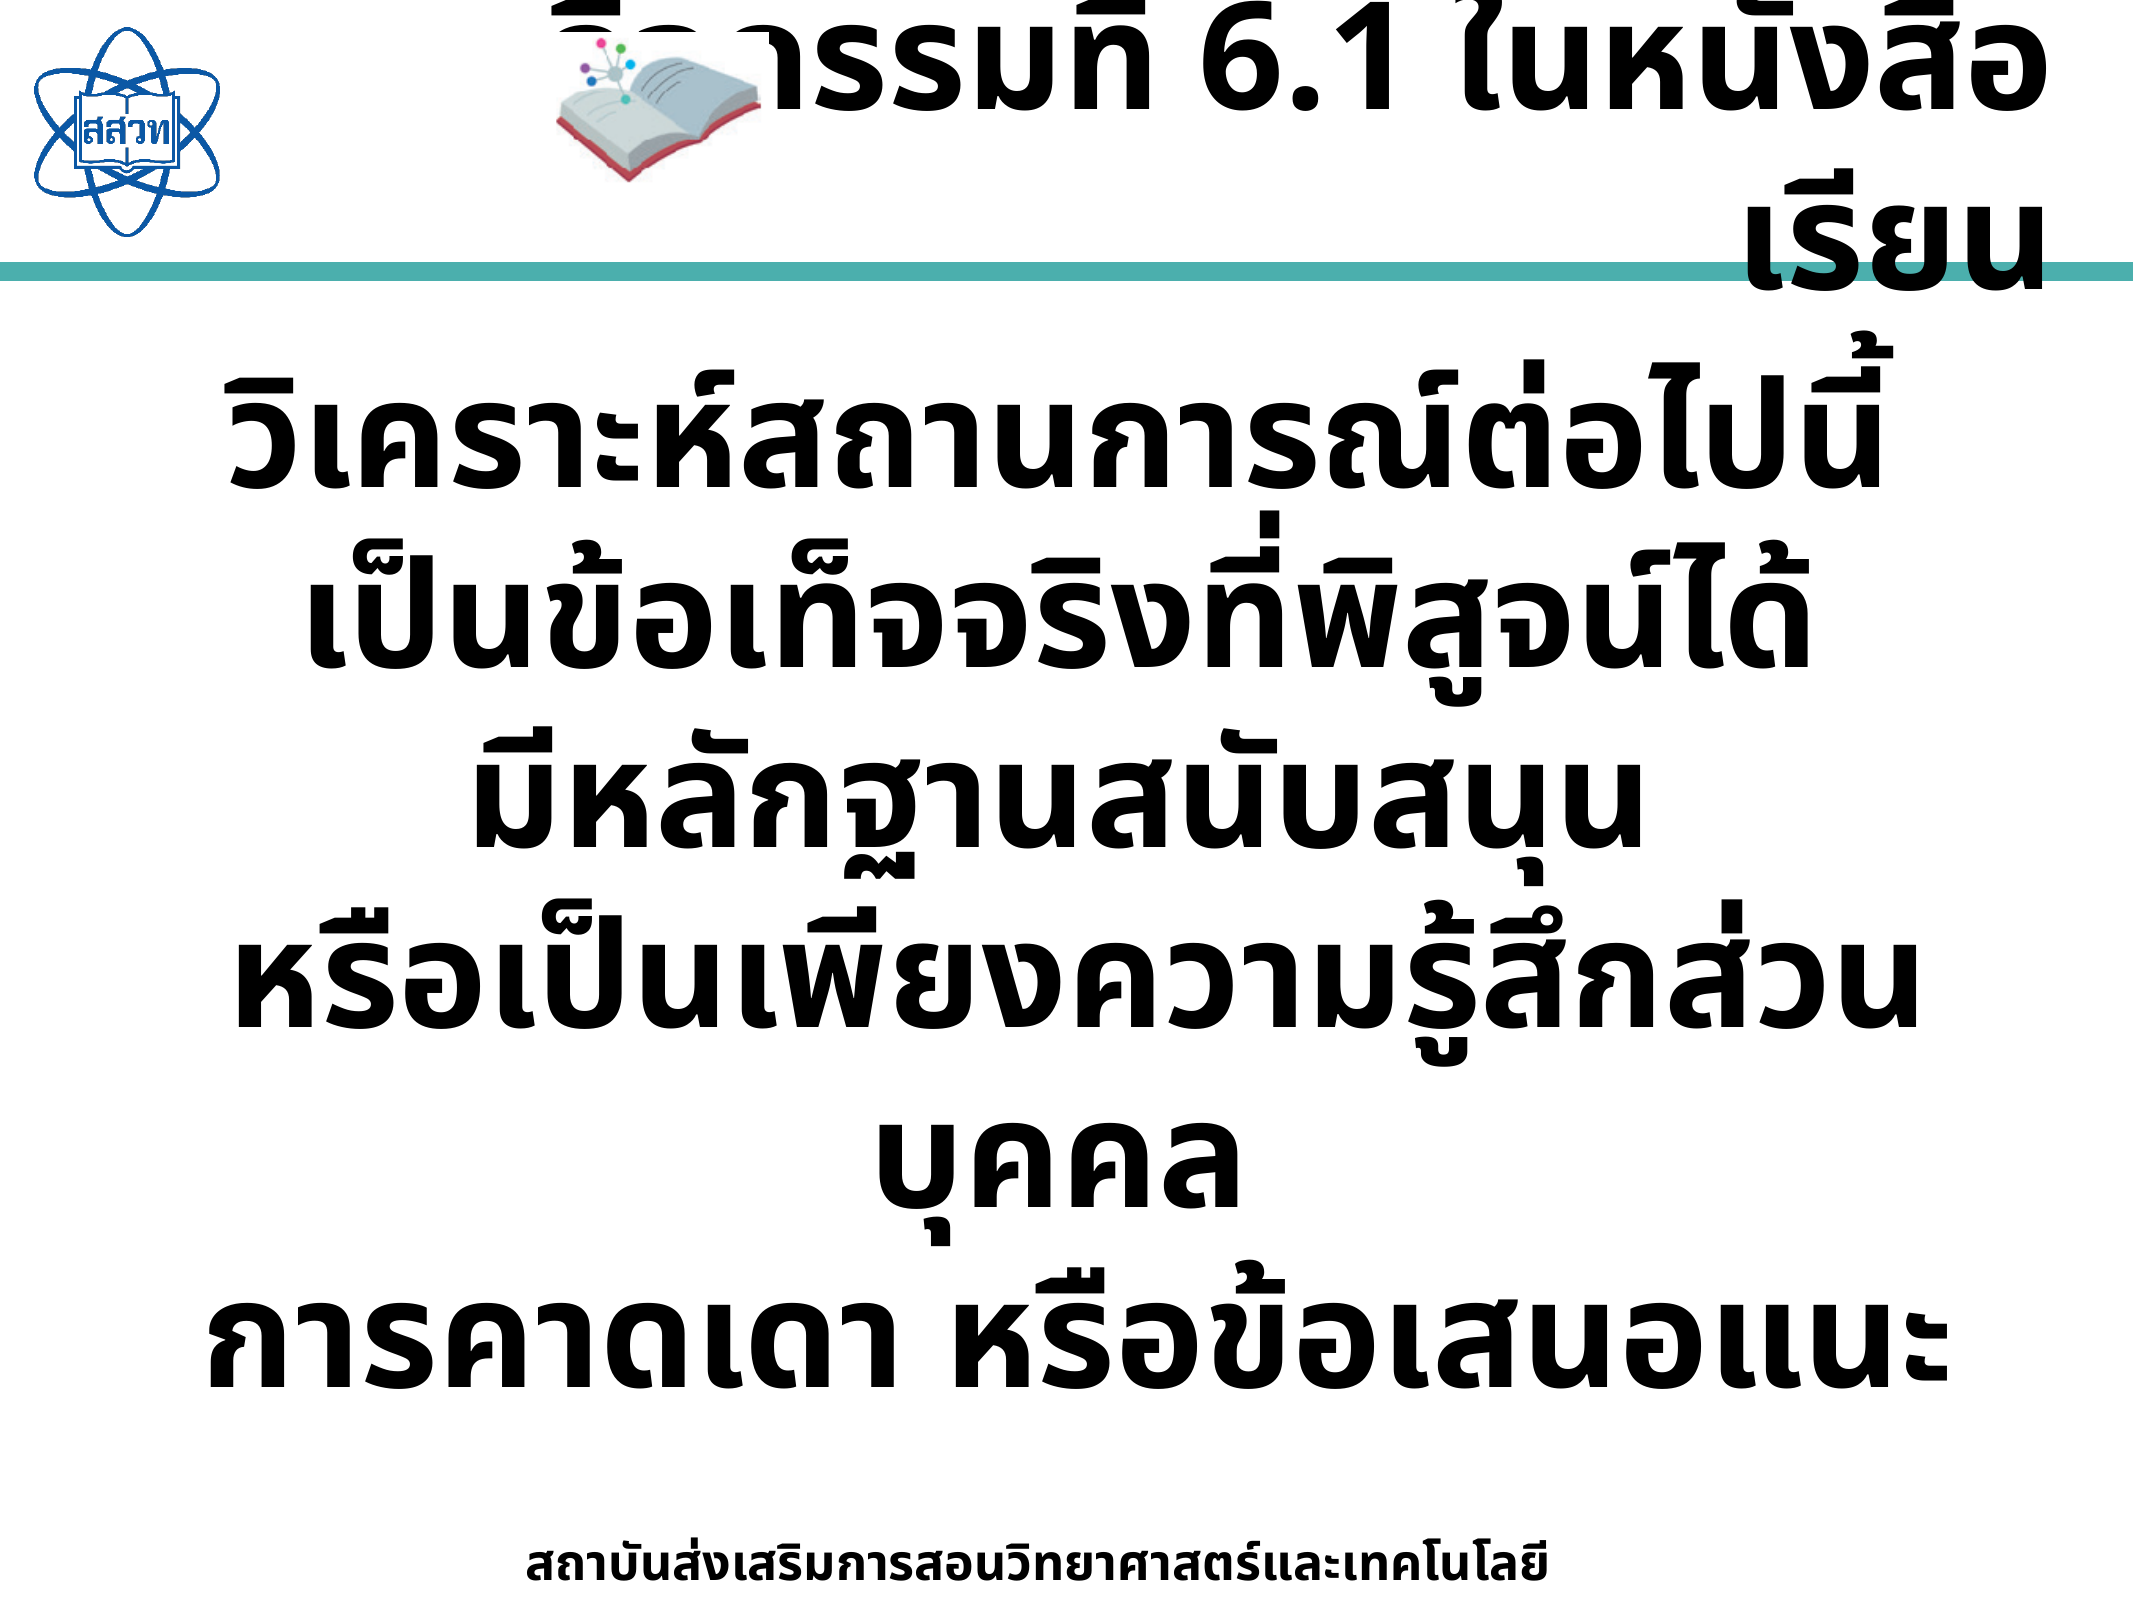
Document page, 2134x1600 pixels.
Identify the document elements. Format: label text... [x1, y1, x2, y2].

text_box สถาบันส่งเสริมการสอนวิทยาศาสตร์และเทคโนโลยี [74, 1522, 2002, 1589]
picture [33, 27, 220, 237]
text_box กิจกรรมที่ 6.1 ในหนังสือเรียน [259, 274, 2063, 328]
text_box วิเคราะห์สถานการณ์ต่อไปนี้ เป็นข้อเท็จจริงที่พิสูจน์ได้ มีหลักฐานสนับสนุน หรือเป็นเพียงความรู้สึกส่วนบุคคล การคาดเดา หรือข้อเสนอแนะ [126, 328, 2031, 1466]
text_box กิจกรรมที่ 6.1 ในหนังสือเรียน [259, 0, 2063, 269]
picture [533, 32, 769, 188]
